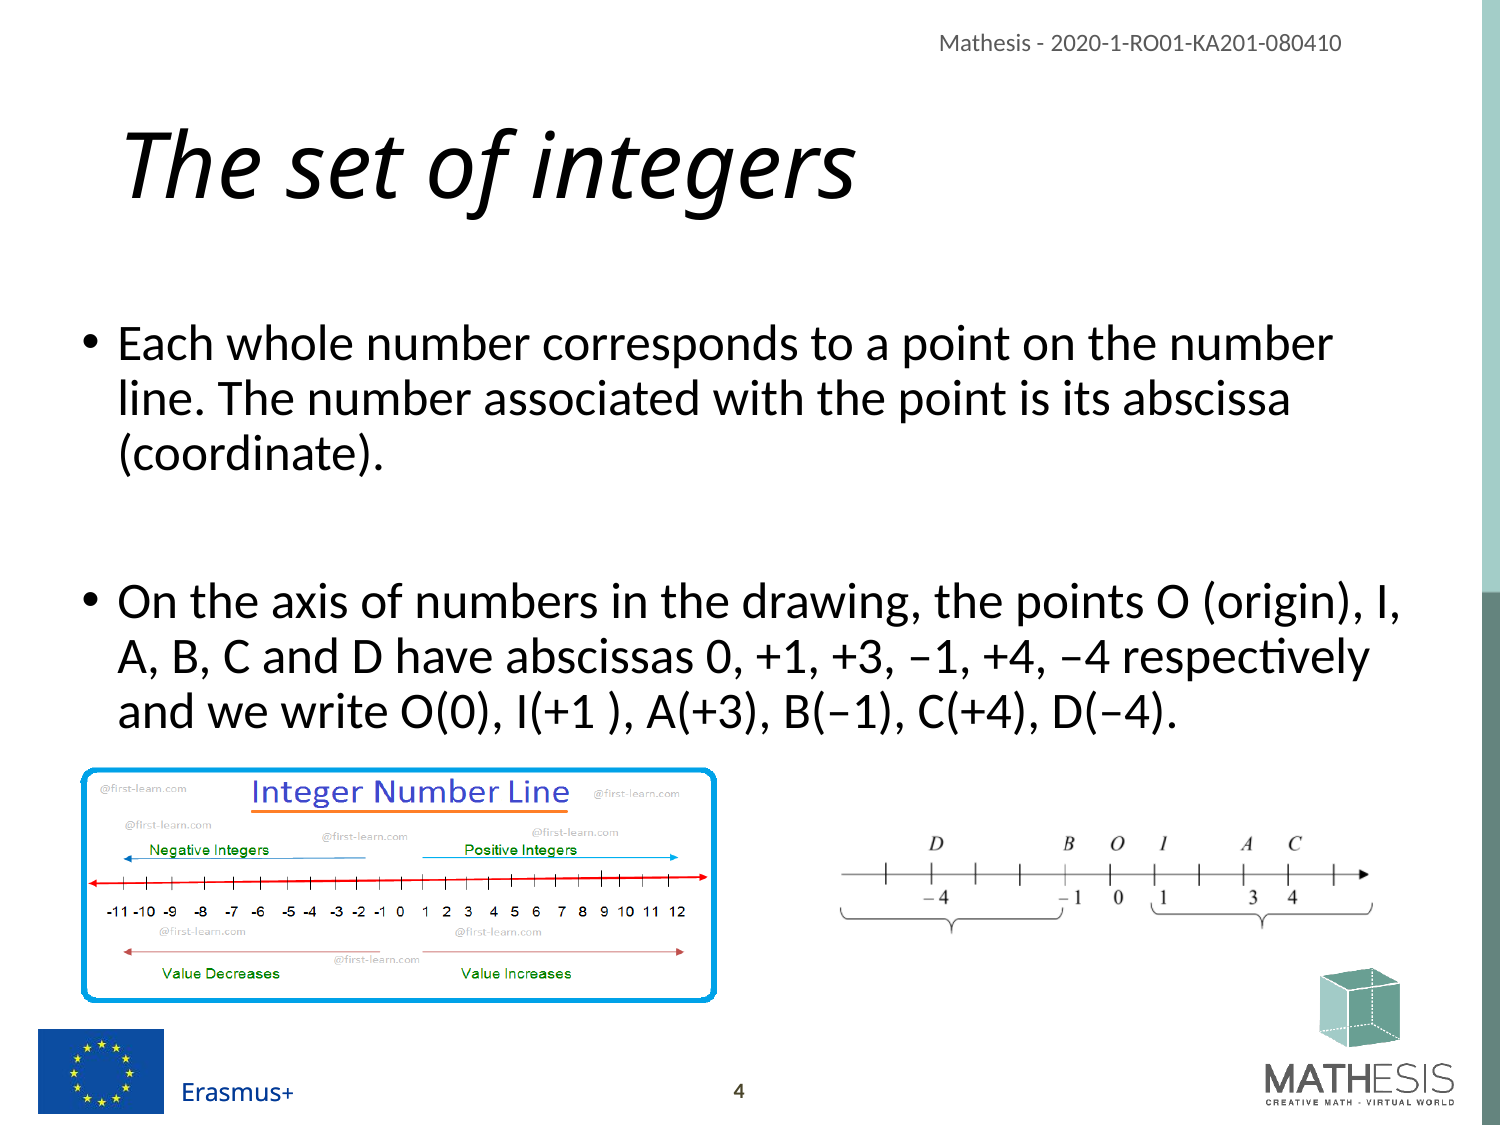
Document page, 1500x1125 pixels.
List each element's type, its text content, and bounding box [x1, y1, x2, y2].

picture [38, 1029, 164, 1114]
picture [763, 832, 1469, 937]
picture [80, 995, 718, 1005]
picture [80, 765, 718, 777]
picture [88, 773, 710, 997]
list Each whole number corresponds to a point on the number line. The number associated with the point is its abscissa (coordinate). On the axis of numbers in the drawing, the points O (origin), I, A, B, C and D have abscissas 0, +1, +3, –1, +4, –4 respectively and we write O(0), I(+1 ), A(+3), B(–1), C(+4), D(–4). [66, 308, 1420, 766]
title The set of integers [103, 59, 1397, 278]
